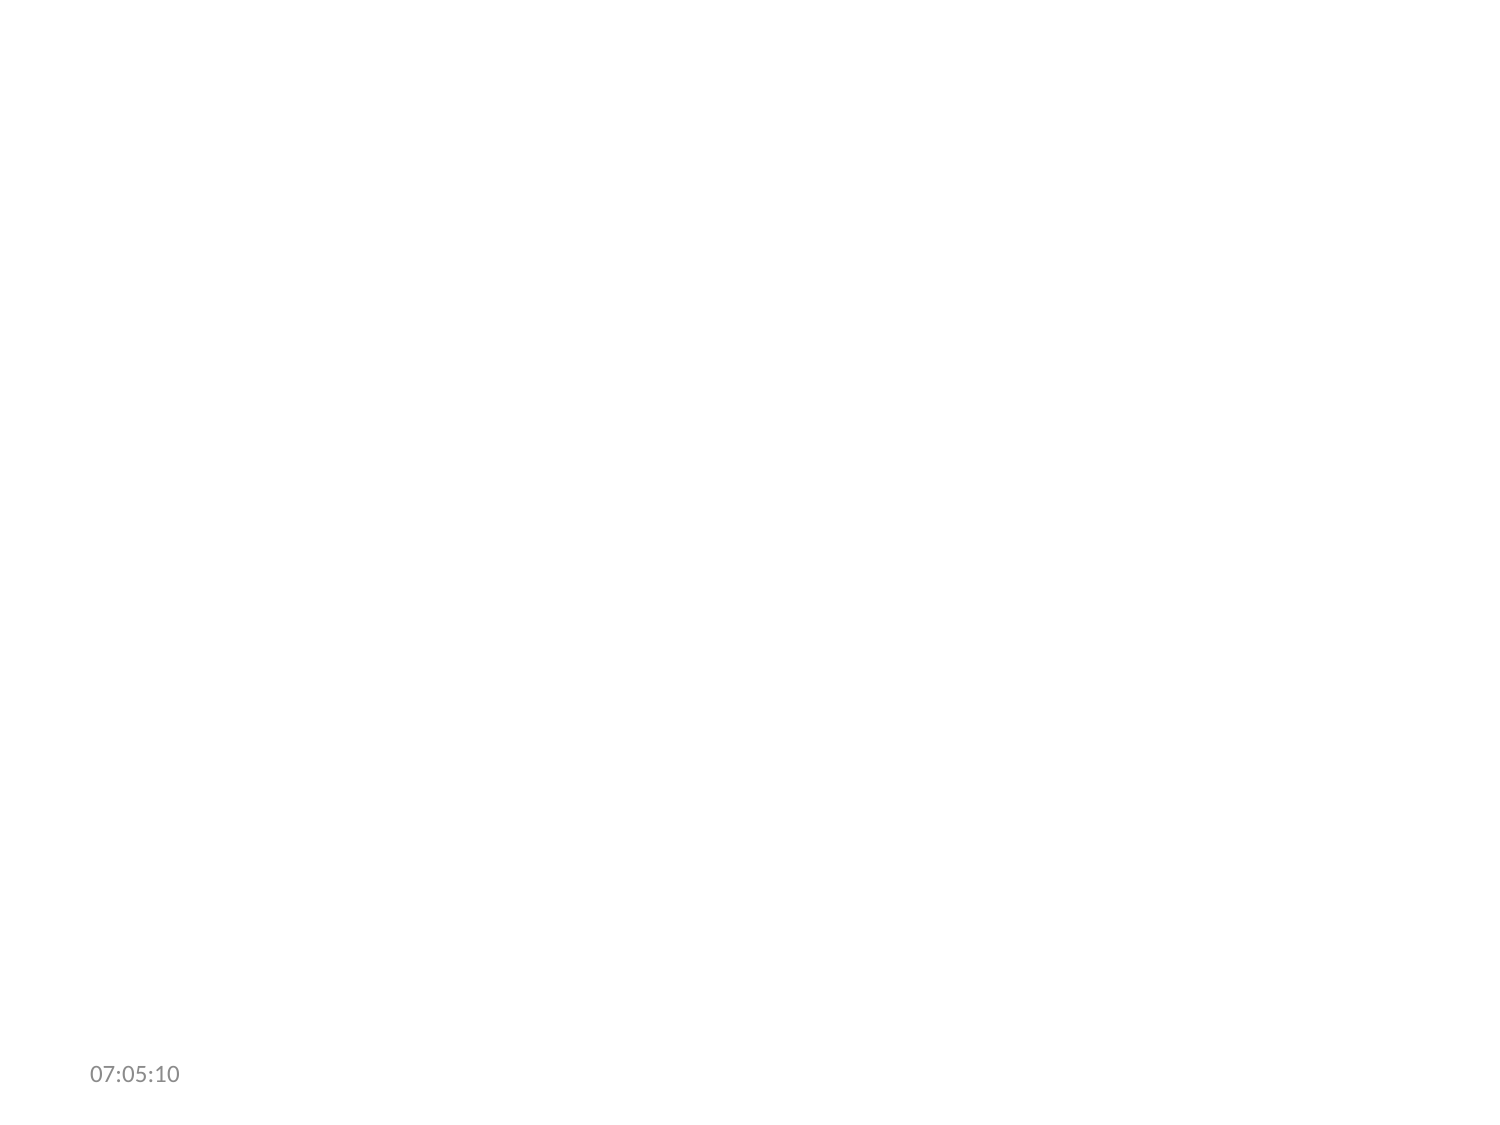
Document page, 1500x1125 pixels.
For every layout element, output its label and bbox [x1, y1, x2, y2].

slide_number [75, 1042, 425, 1103]
